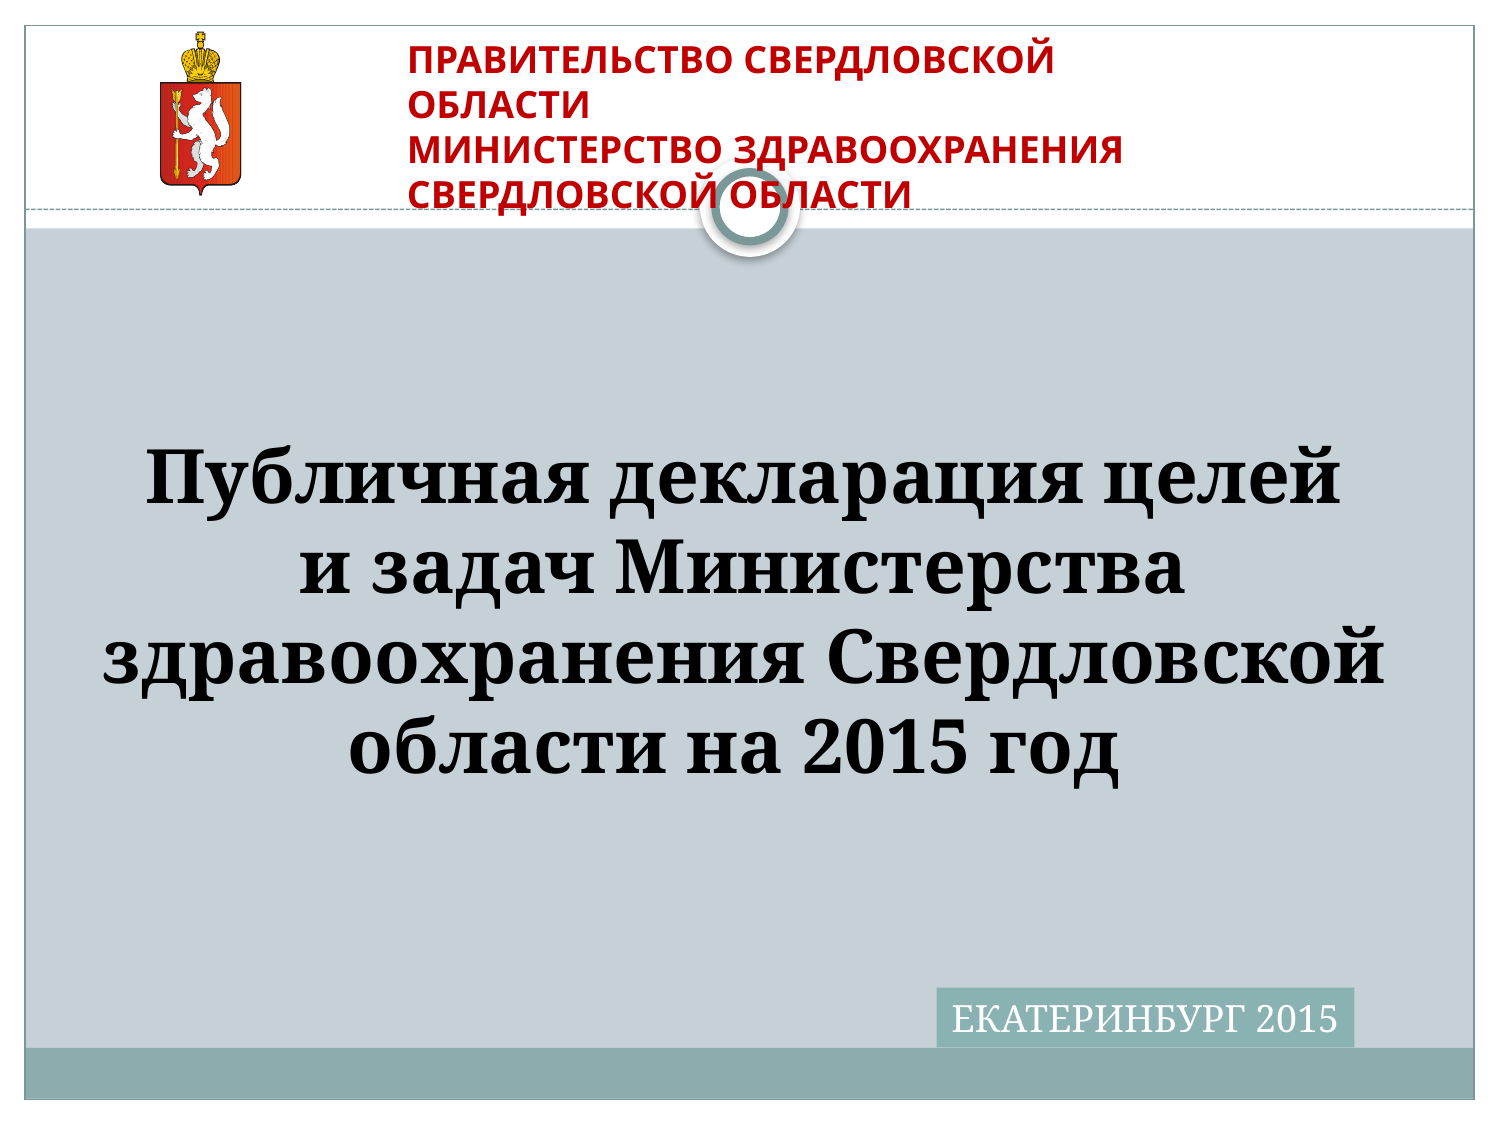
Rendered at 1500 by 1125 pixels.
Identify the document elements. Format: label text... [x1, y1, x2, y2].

text_box Публичная декларация целей и задач Министерства здравоохранения Свердловской области на 2015 год [53, 420, 1436, 796]
picture [159, 30, 243, 197]
text_box ЕКАТЕРИНБУРГ 2015 [936, 987, 1355, 1048]
text_box ПРАВИТЕЛЬСТВО СВЕРДЛОВСКОЙ ОБЛАСТИ МИНИСТЕРСТВО ЗДРАВООХРАНЕНИЯ СВЕРДЛОВСКОЙ ОБЛАСТИ [395, 30, 1146, 223]
